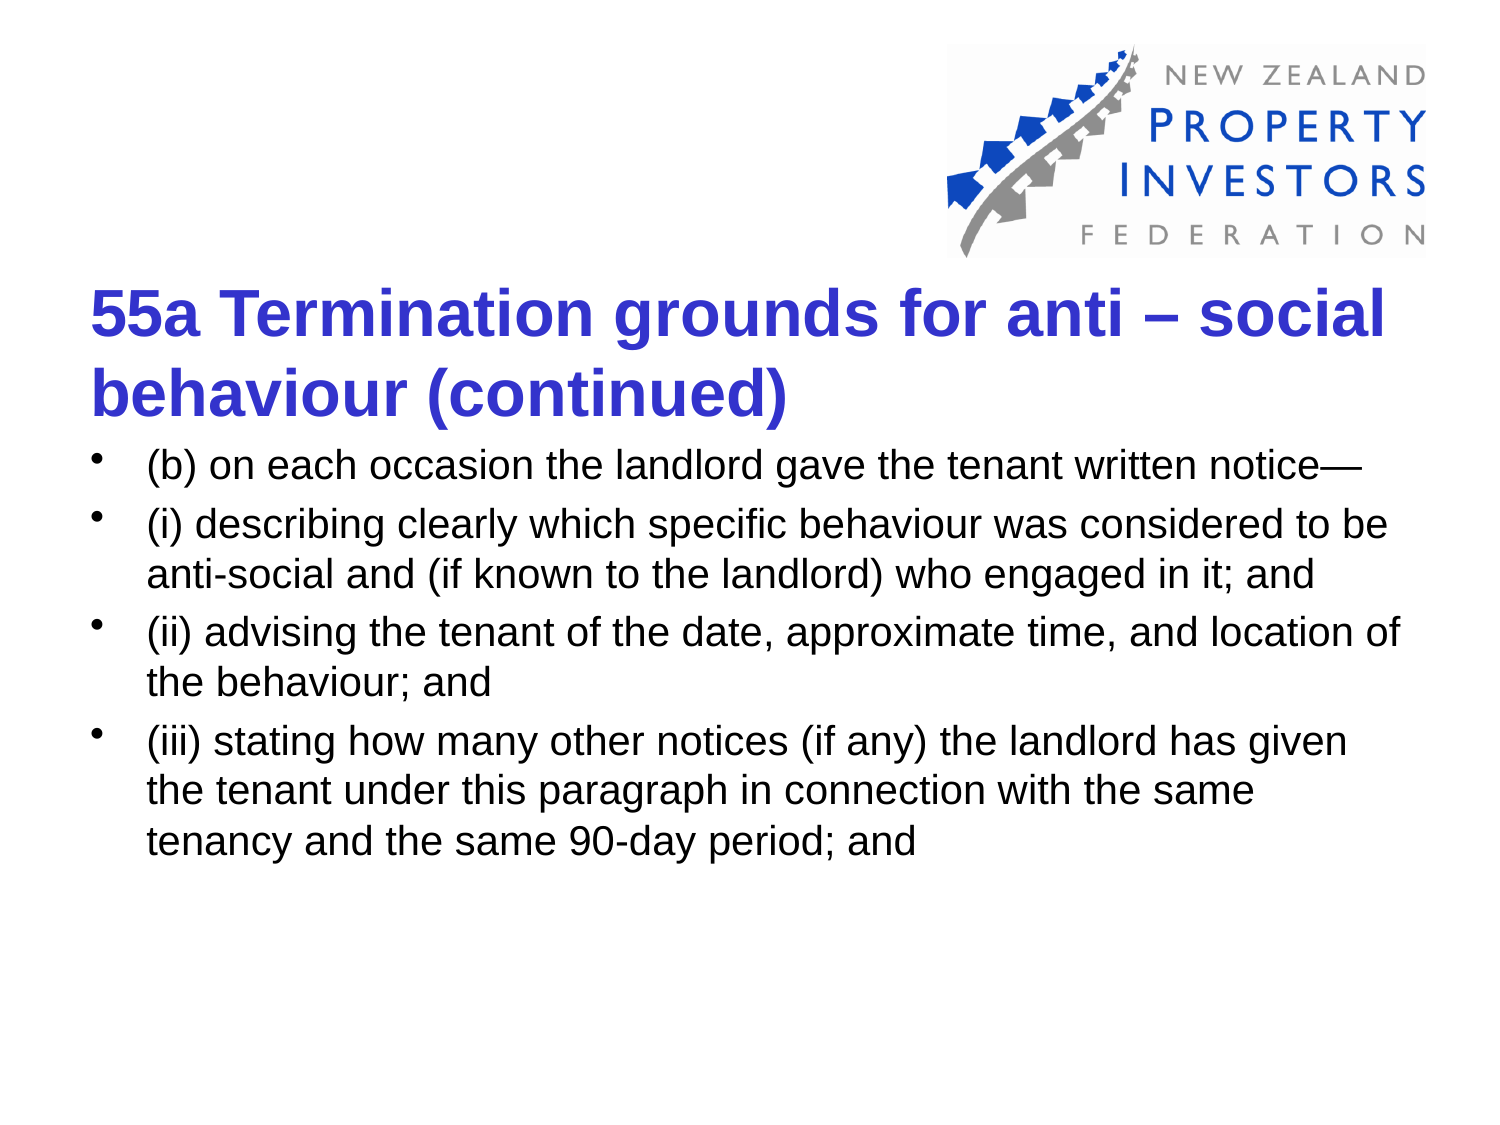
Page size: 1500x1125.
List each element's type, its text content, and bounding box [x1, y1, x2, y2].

list 55a Termination grounds for anti – social behaviour (continued) (b) on each occasion the landlord gave the tenant written notice— (i) describing clearly which specific behaviour was considered to be anti-social and (if known to the landlord) who engaged in it; and (ii) advising the tenant of the date, approximate time, and location of the behaviour; and (iii) stating how many other notices (if any) the landlord has given the tenant under this paragraph in connection with the same tenancy and the same 90-day period; and [74, 262, 1426, 1006]
picture [946, 44, 1426, 258]
